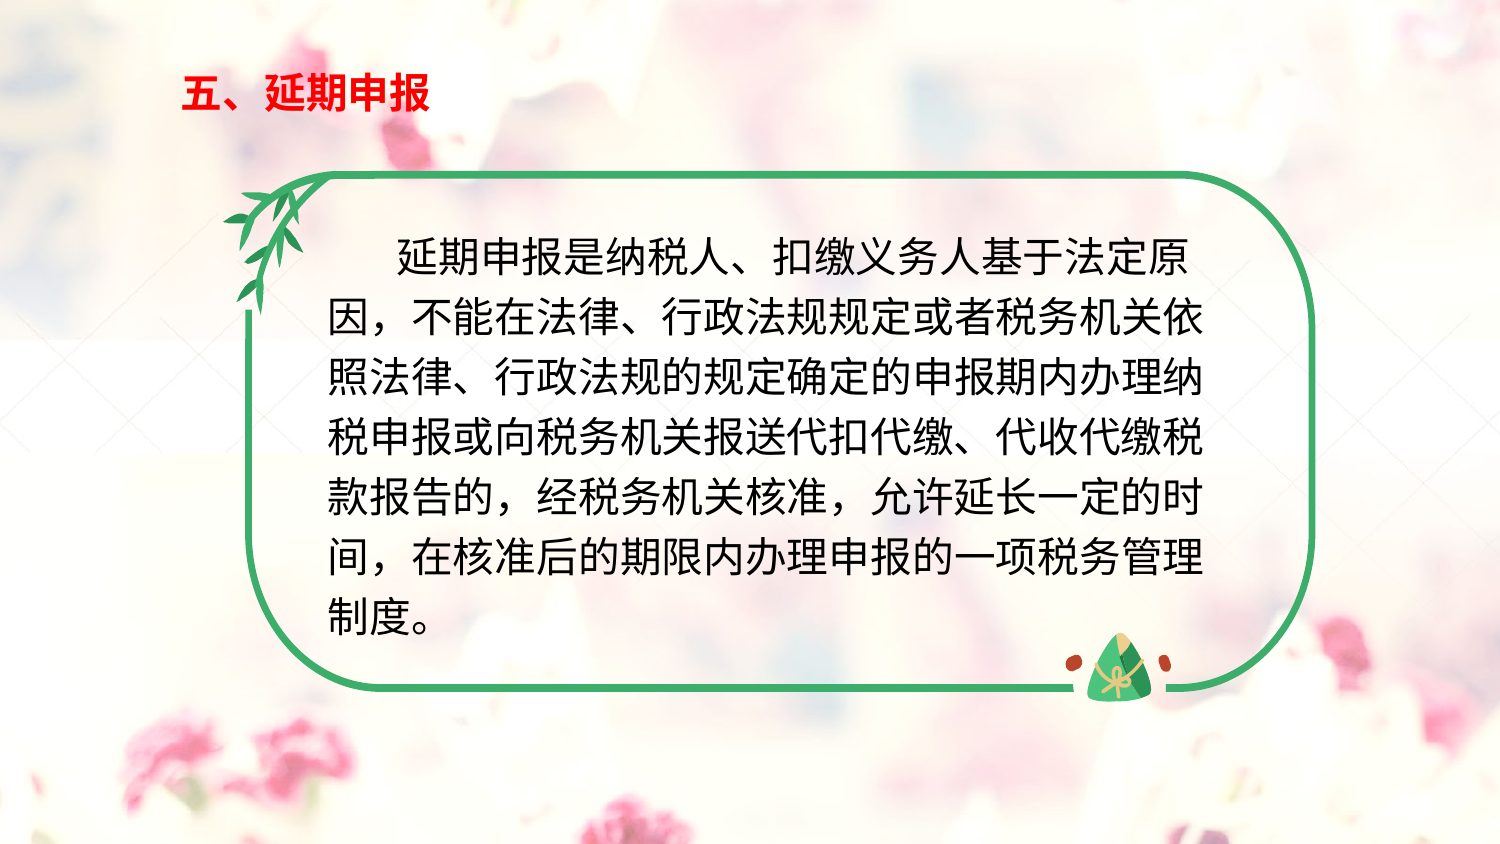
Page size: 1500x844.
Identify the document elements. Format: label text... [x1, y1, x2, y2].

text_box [222, 170, 1316, 711]
text_box 五、延期申报 [166, 59, 621, 124]
picture [0, 0, 1500, 844]
